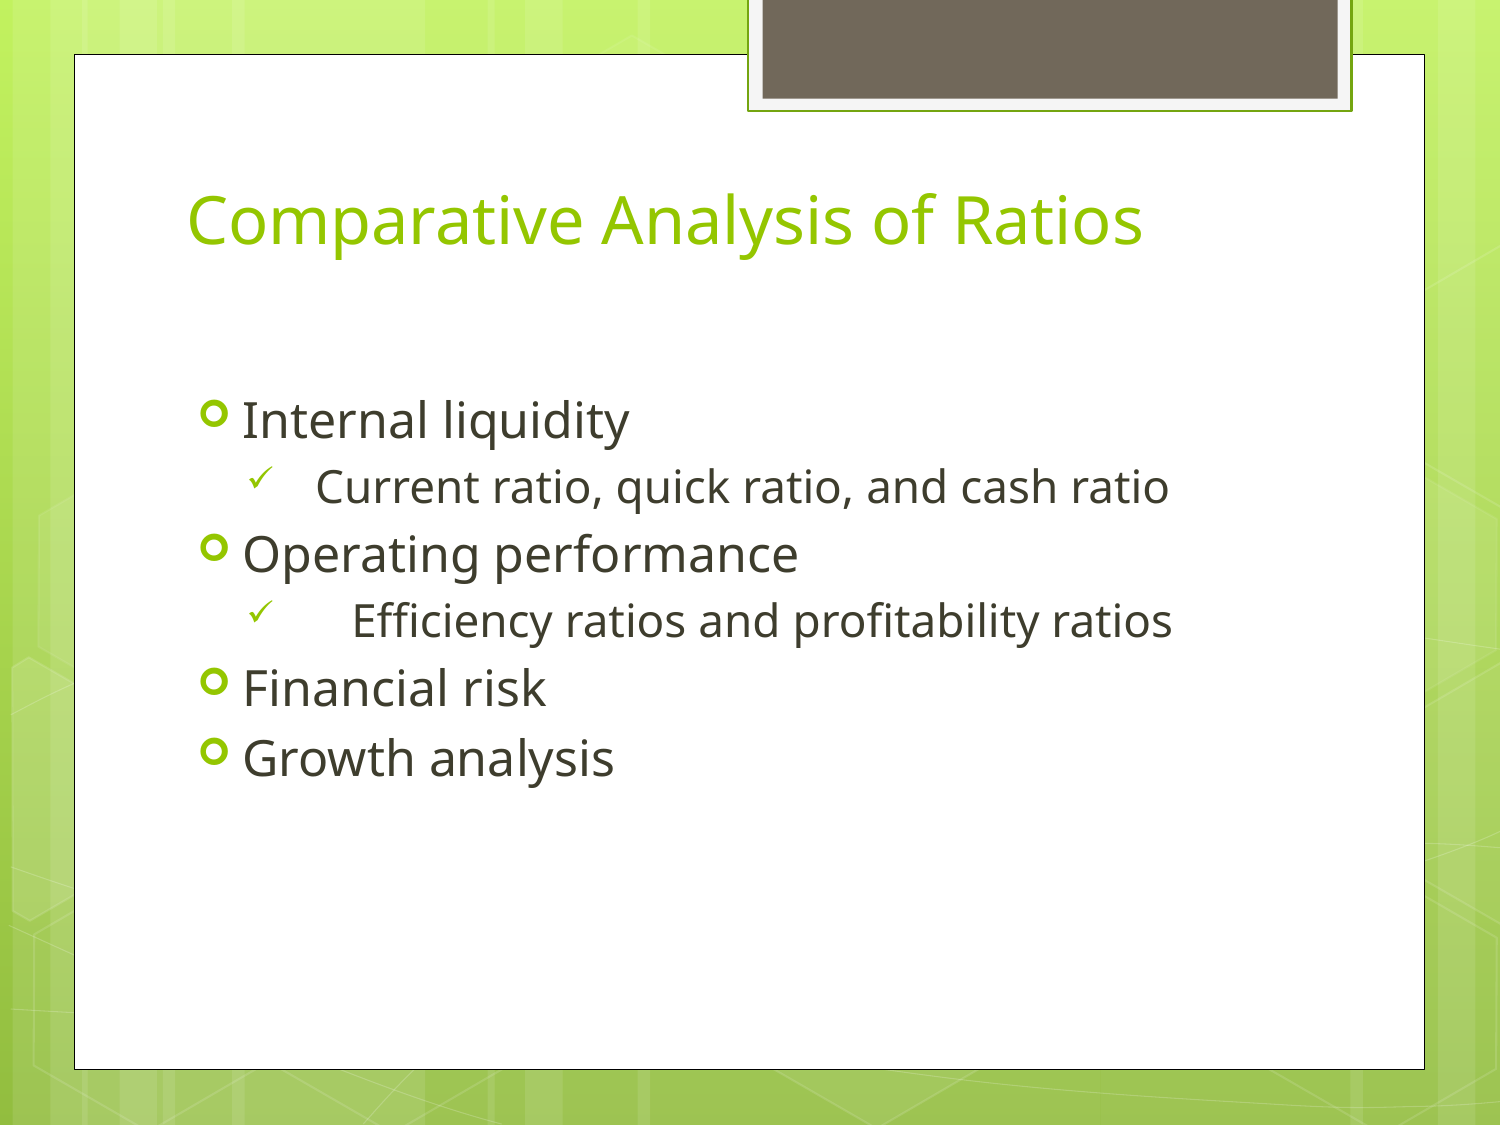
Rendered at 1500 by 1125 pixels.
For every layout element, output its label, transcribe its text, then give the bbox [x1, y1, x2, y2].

title Comparative Analysis of Ratios [171, 168, 1324, 265]
list Internal liquidity Current ratio, quick ratio, and cash ratio Operating performance Efficiency ratios and profitability ratios Financial risk Growth analysis [171, 381, 1283, 957]
